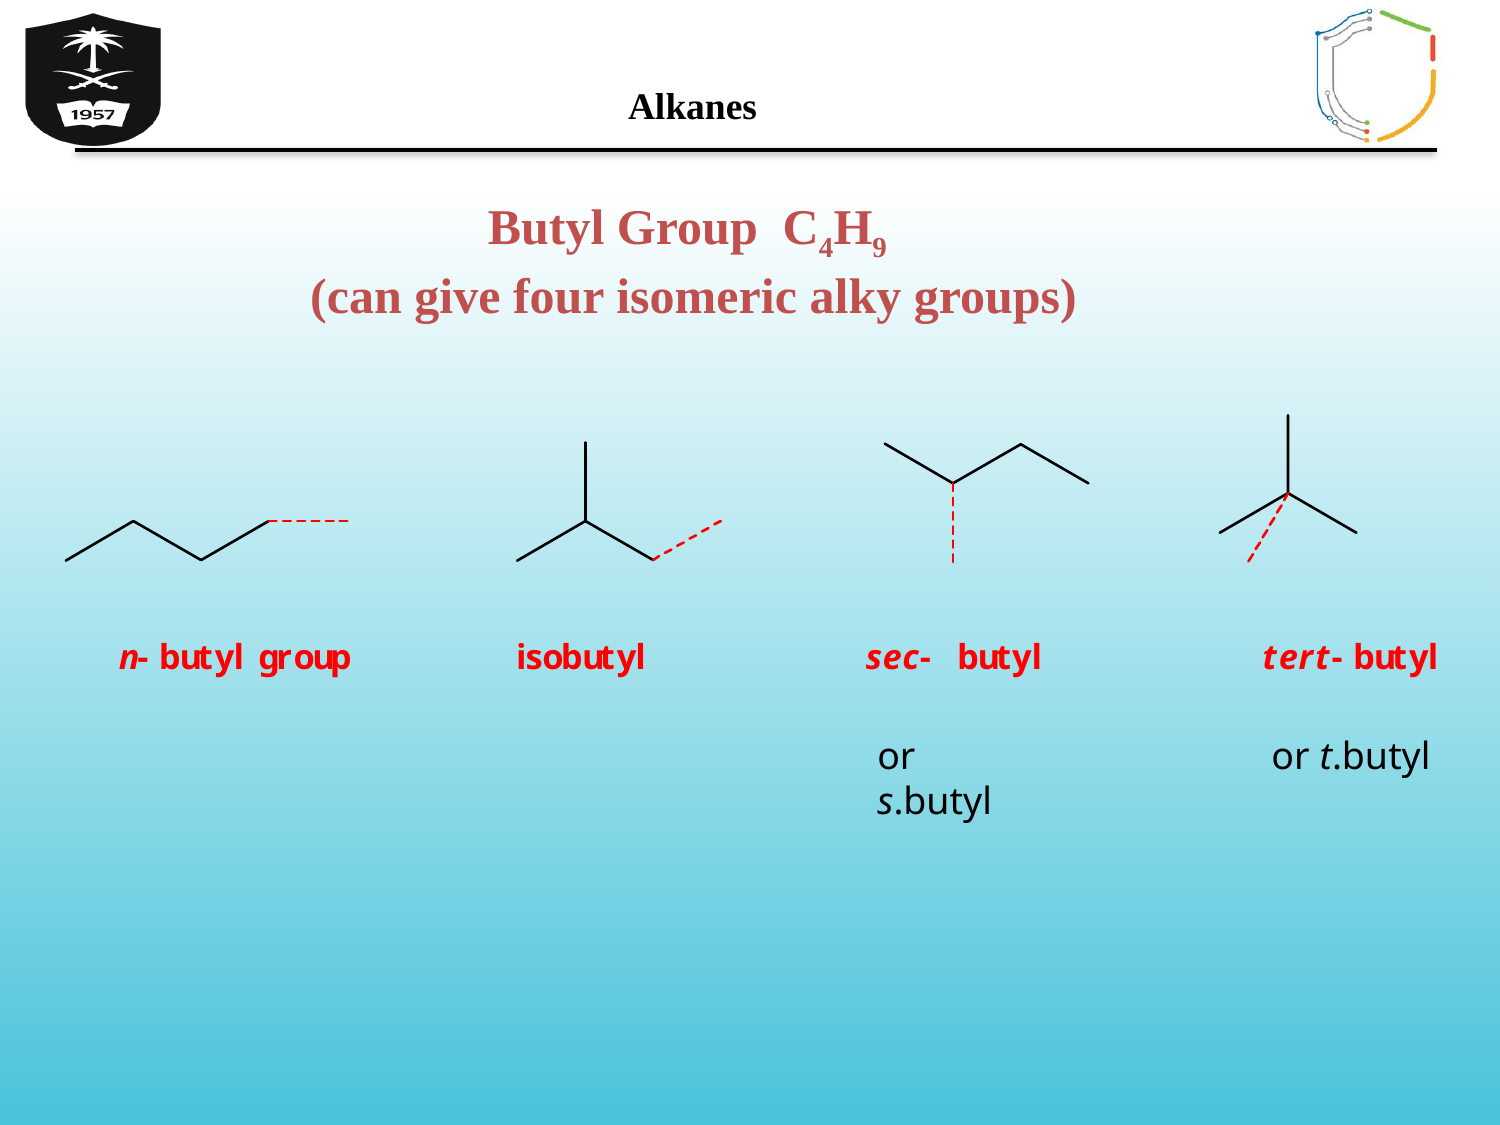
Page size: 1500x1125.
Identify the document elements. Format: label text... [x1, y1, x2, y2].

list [62, 412, 1438, 681]
picture [1287, 0, 1463, 165]
text_box or s.butyl [862, 724, 1050, 830]
text_box or t.butyl [1256, 724, 1446, 785]
picture [24, 12, 163, 151]
text_box Alkanes [613, 74, 773, 135]
text_box Butyl Group C4H9 (can give four isomeric alky groups) [174, 187, 1213, 331]
